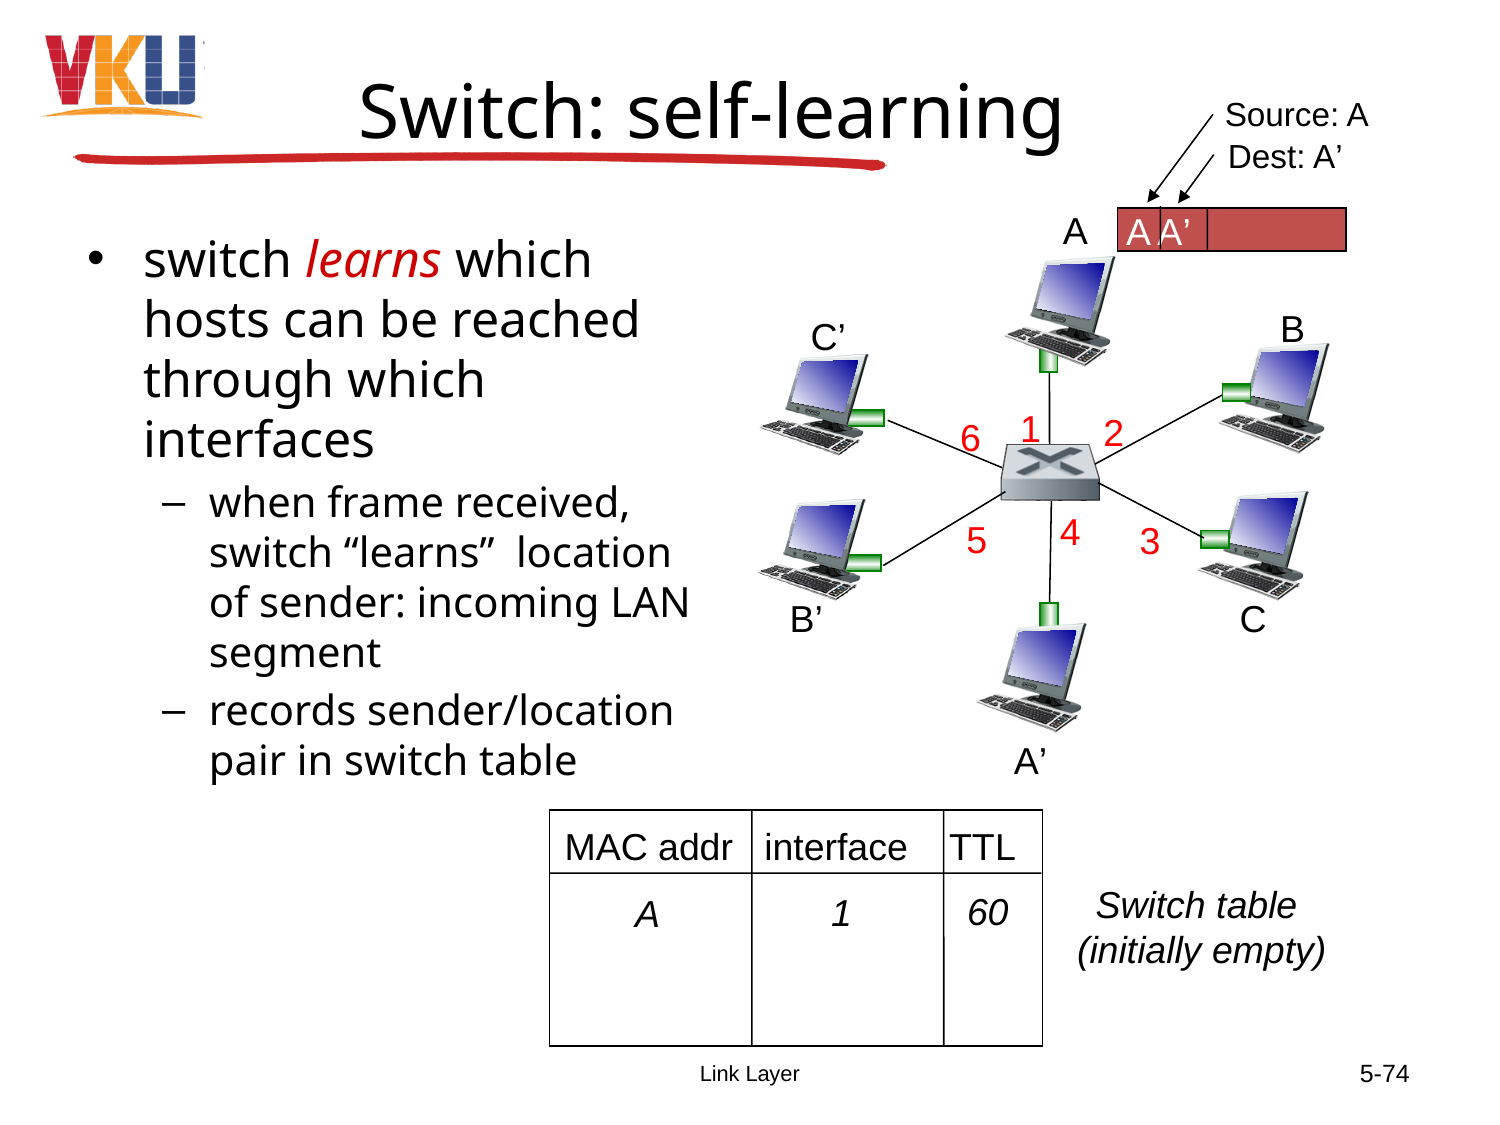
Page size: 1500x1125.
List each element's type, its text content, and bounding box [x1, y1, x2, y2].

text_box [1111, 200, 1347, 262]
footer Link Layer [512, 1042, 988, 1103]
list switch learns which hosts can be reached through which interfaces when frame received, switch “learns” location of sender: incoming LAN segment records sender/location pair in switch table [72, 219, 718, 895]
picture [30, 21, 75, 129]
picture [70, 147, 896, 177]
text_box Switch table (initially empty) [1062, 873, 1342, 979]
title Switch: self-learning [75, 14, 1350, 202]
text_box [618, 880, 1025, 943]
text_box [730, 199, 1332, 791]
slide_number 5-74 [1074, 1042, 1425, 1103]
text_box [1147, 85, 1386, 204]
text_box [547, 809, 1043, 1048]
